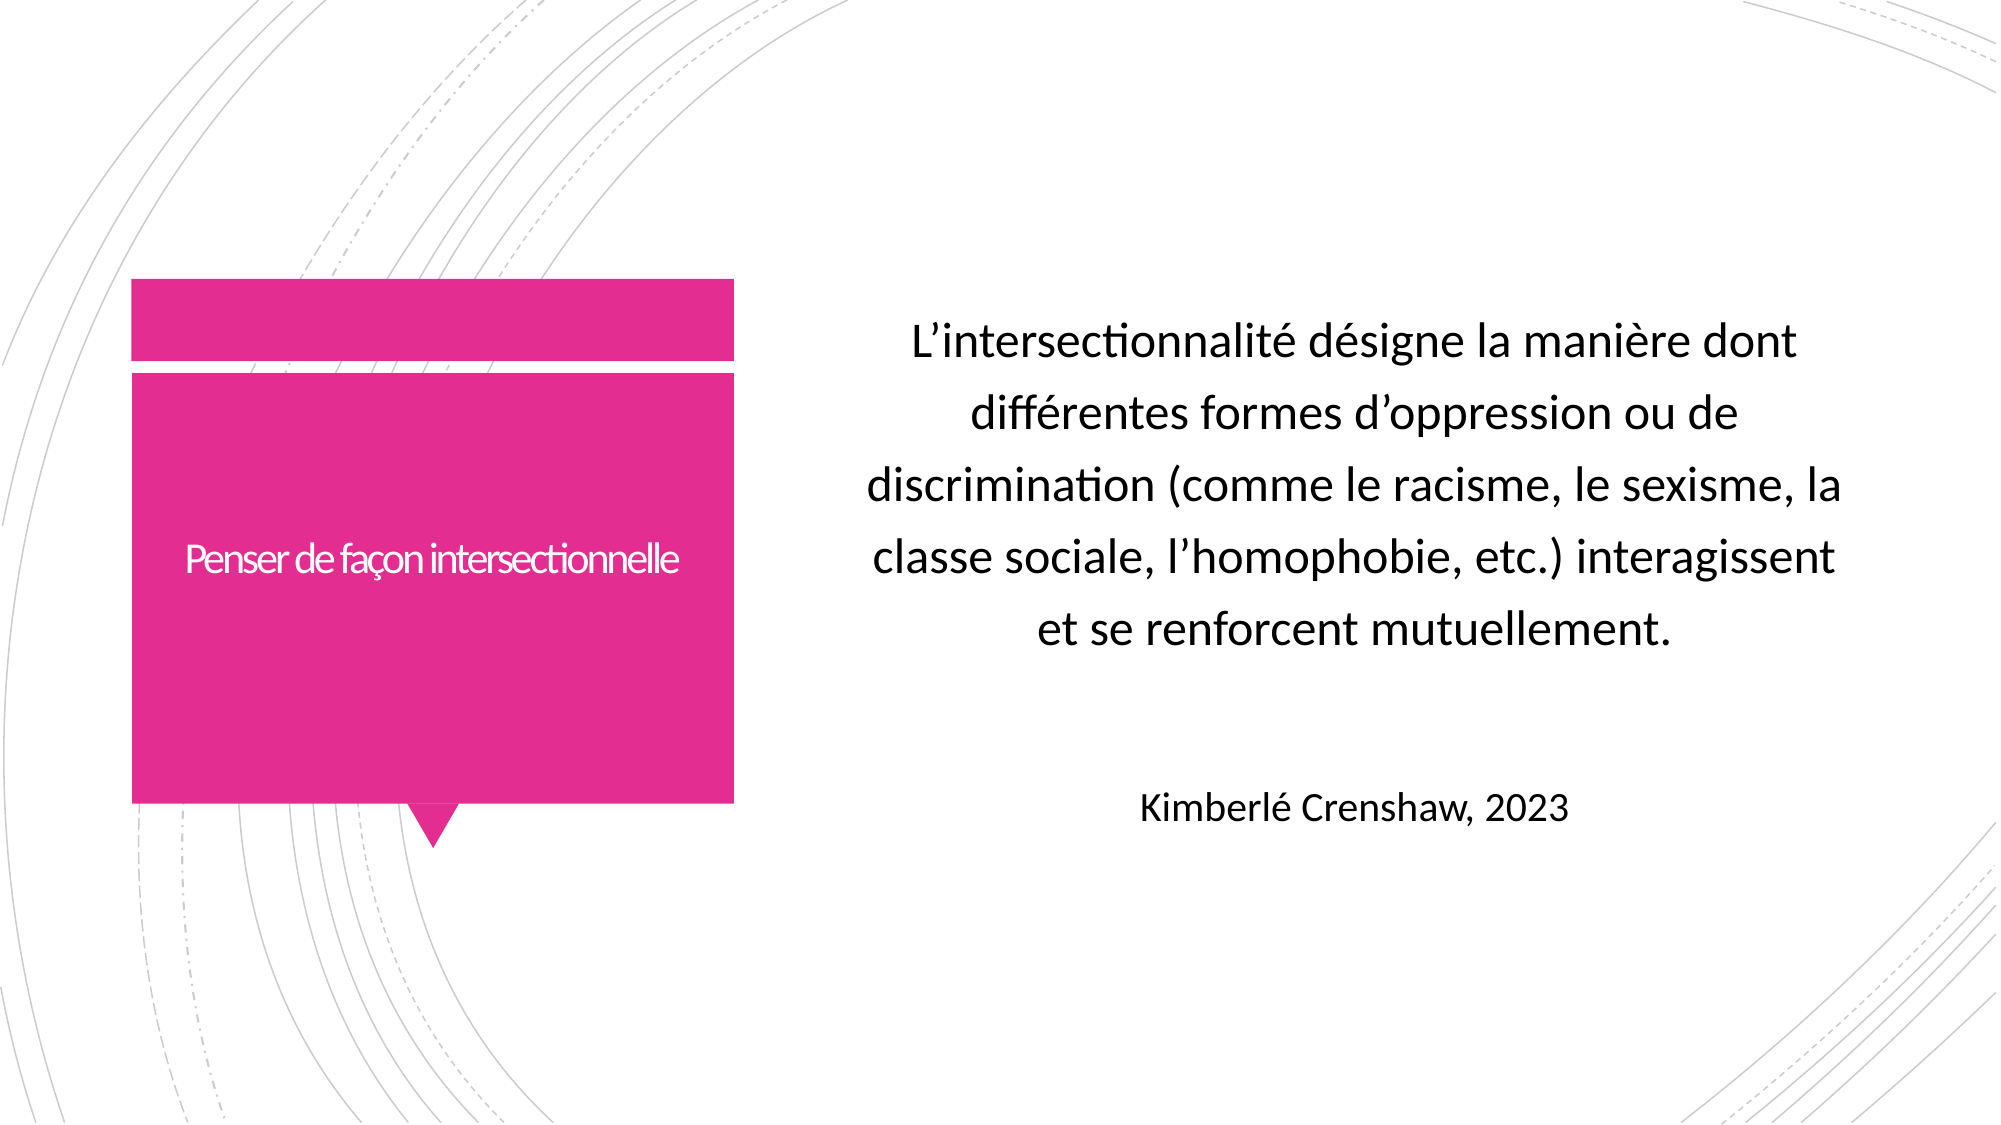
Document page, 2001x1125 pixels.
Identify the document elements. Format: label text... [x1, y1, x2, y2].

title Penser de façon intersectionnelle [145, 385, 720, 789]
list L’intersectionnalité désigne la manière dont différentes formes d’oppression ou de discrimination (comme le racisme, le sexisme, la classe sociale, l’homophobie, etc.) interagissent et se renforcent mutuellement. Kimberlé Crenshaw, 2023 [839, 0, 1871, 1125]
